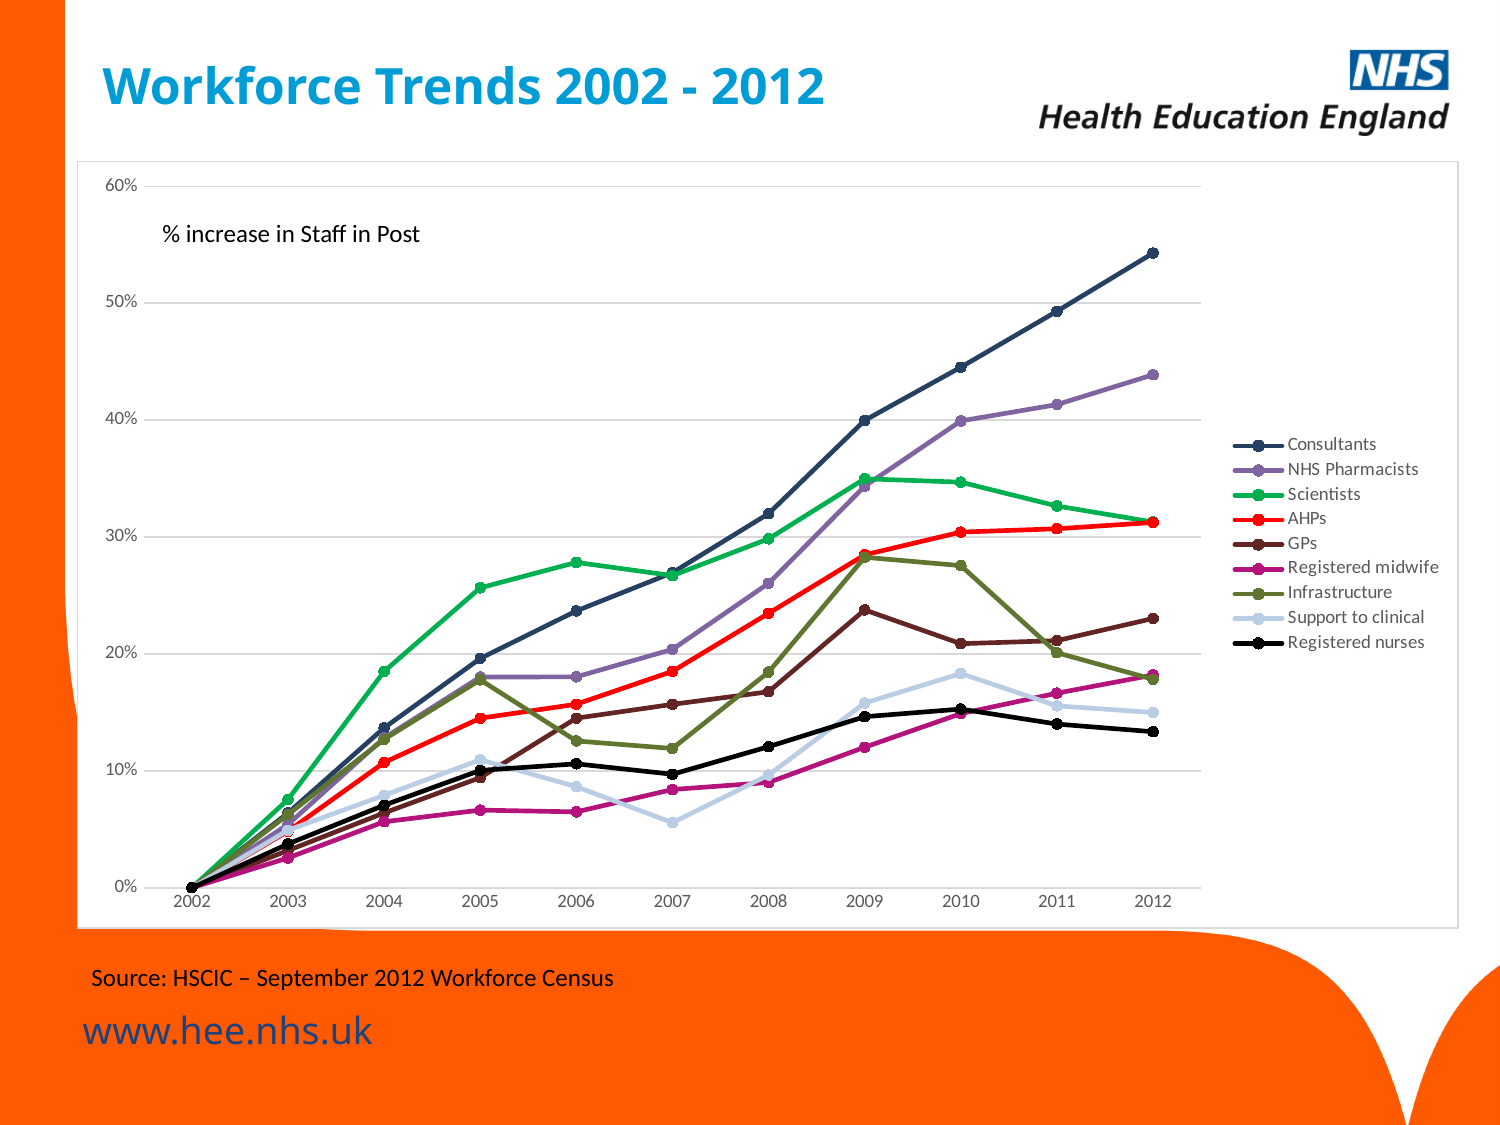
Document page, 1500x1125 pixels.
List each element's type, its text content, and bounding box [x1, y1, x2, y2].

picture [0, 0, 1500, 1125]
chart [76, 160, 1459, 929]
title Workforce Trends 2002 - 2012 [87, 30, 1425, 138]
text_box Source: HSCIC – September 2012 Workforce Census [76, 954, 656, 999]
